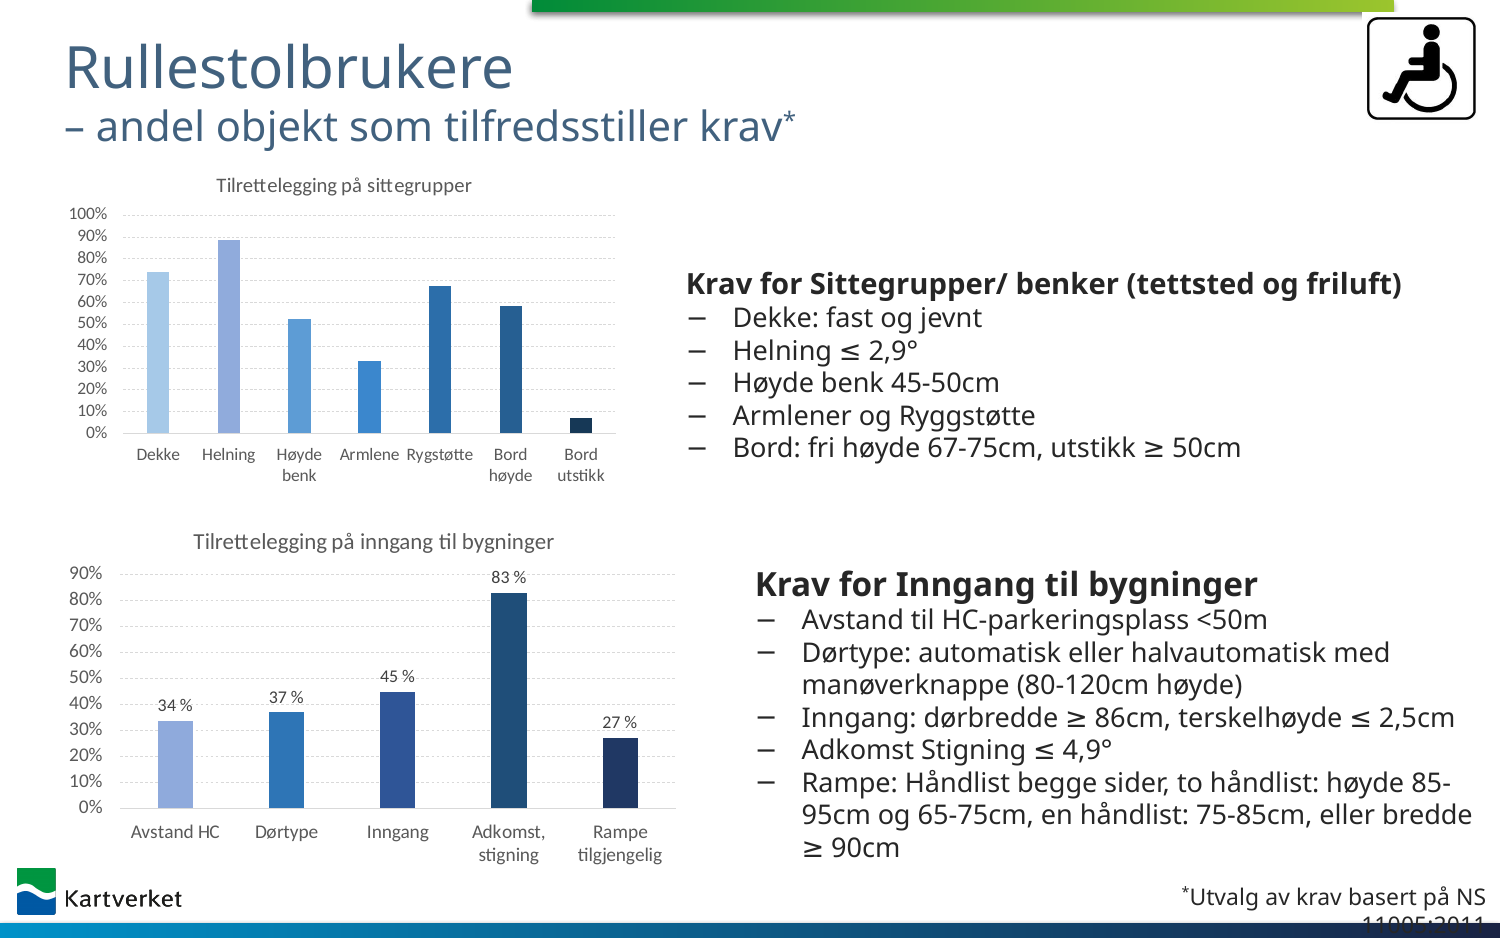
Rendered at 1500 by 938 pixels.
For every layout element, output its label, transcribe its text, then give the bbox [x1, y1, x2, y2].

text_box Krav for Inngang til bygninger Avstand til HC-parkeringsplass <50m Dørtype: automatisk eller halvautomatisk med manøverknappe (80-120cm høyde) Inngang: dørbredde ≥ 86cm, terskelhøyde ≤ 2,5cm Adkomst Stigning ≤ 4,9° Rampe: Håndlist begge sider, to håndlist: høyde 85-95cm og 65-75cm, en håndlist: 75-85cm, eller bredde ≥ 90cm [740, 555, 1491, 870]
picture [62, 520, 687, 874]
text_box *Utvalg av krav basert på NS 11005:2011 [1068, 873, 1500, 938]
picture [62, 166, 626, 492]
text_box Rullestolbrukere – andel objekt som tilfredsstiller krav* [49, 25, 1431, 158]
text_box Krav for Sittegrupper/ benker (tettsted og friluft) Dekke: fast og jevnt Helning ≤ 2,9° Høyde benk 45-50cm Armlener og Ryggstøtte Bord: fri høyde 67-75cm, utstikk ≥ 50cm [670, 258, 1418, 471]
picture [1362, 12, 1481, 126]
